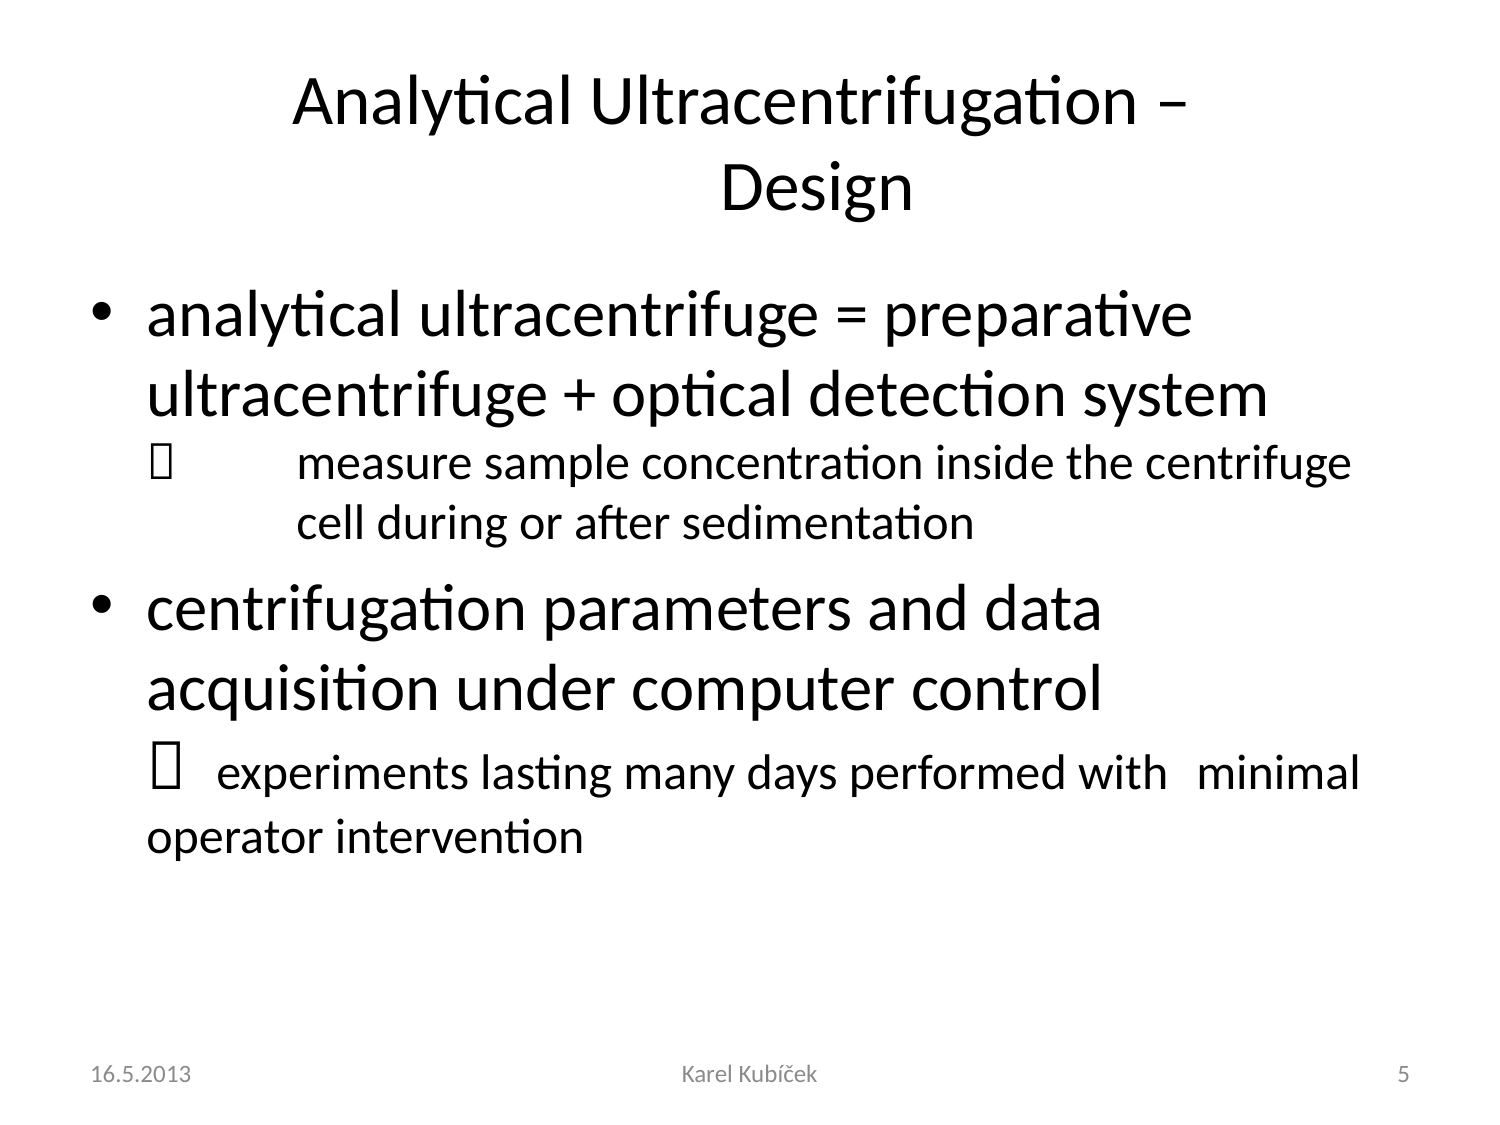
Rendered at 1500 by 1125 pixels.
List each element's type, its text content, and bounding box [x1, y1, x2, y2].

footer Karel Kubíček [512, 1042, 988, 1103]
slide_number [75, 1042, 425, 1103]
title Analytical Ultracentrifugation – Design [75, 45, 1425, 233]
slide_number 5 [1074, 1042, 1425, 1103]
list analytical ultracentrifuge = preparative ultracentrifuge + optical detection system  measure sample concentration inside the centrifuge cell during or after sedimentation centrifugation parameters and data acquisition under computer control  experiments lasting many days performed with minimal operator intervention [75, 262, 1425, 1005]
